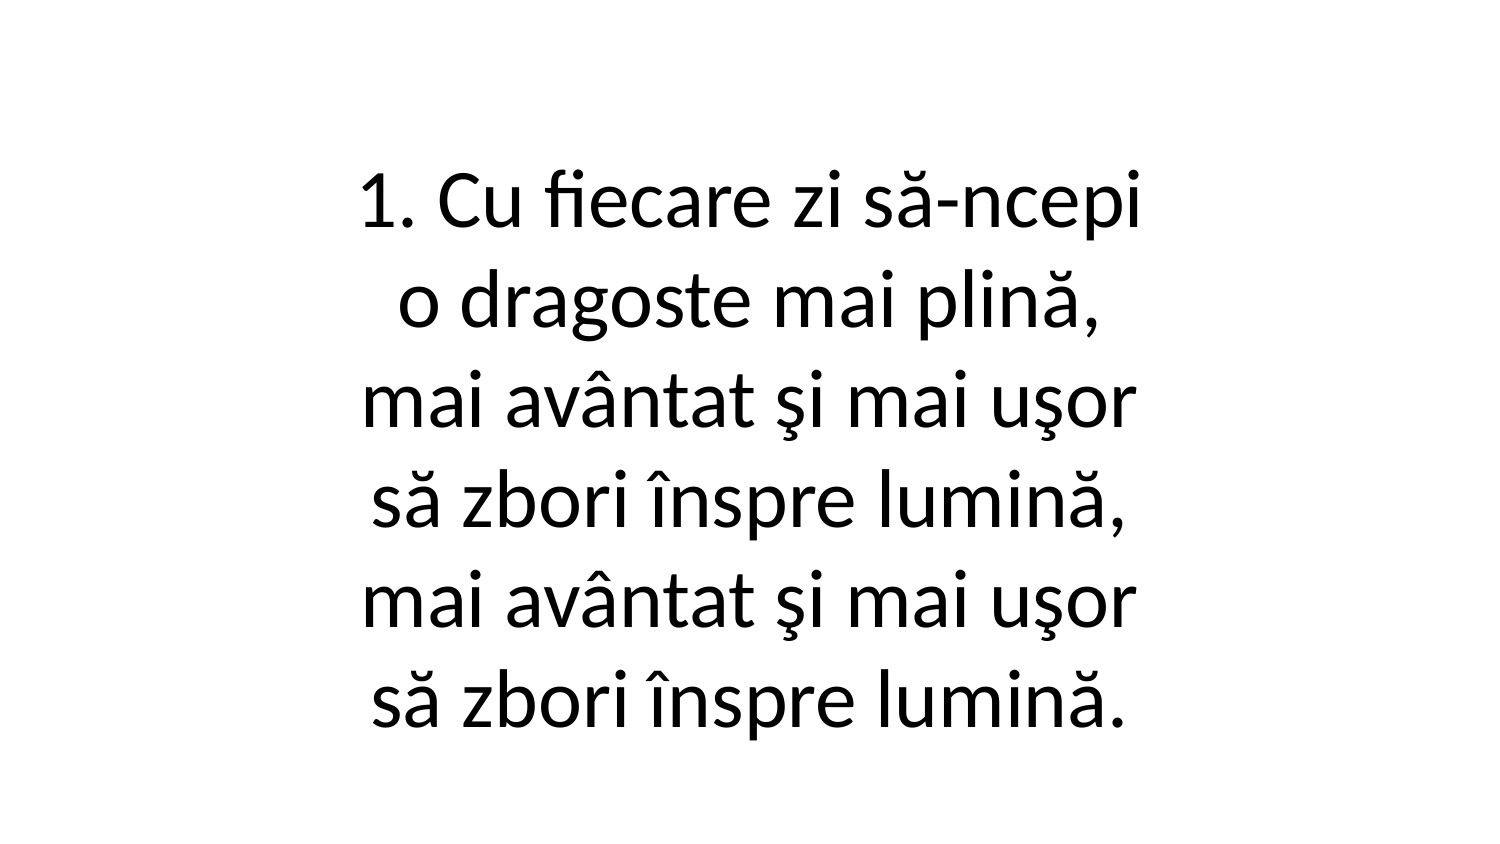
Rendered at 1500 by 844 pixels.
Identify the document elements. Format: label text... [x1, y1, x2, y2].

text_box 1. Cu fiecare zi să-ncepi o dragoste mai plină, mai avântat şi mai uşor să zbori înspre lumină, mai avântat şi mai uşor să zbori înspre lumină. [340, 92, 1160, 752]
